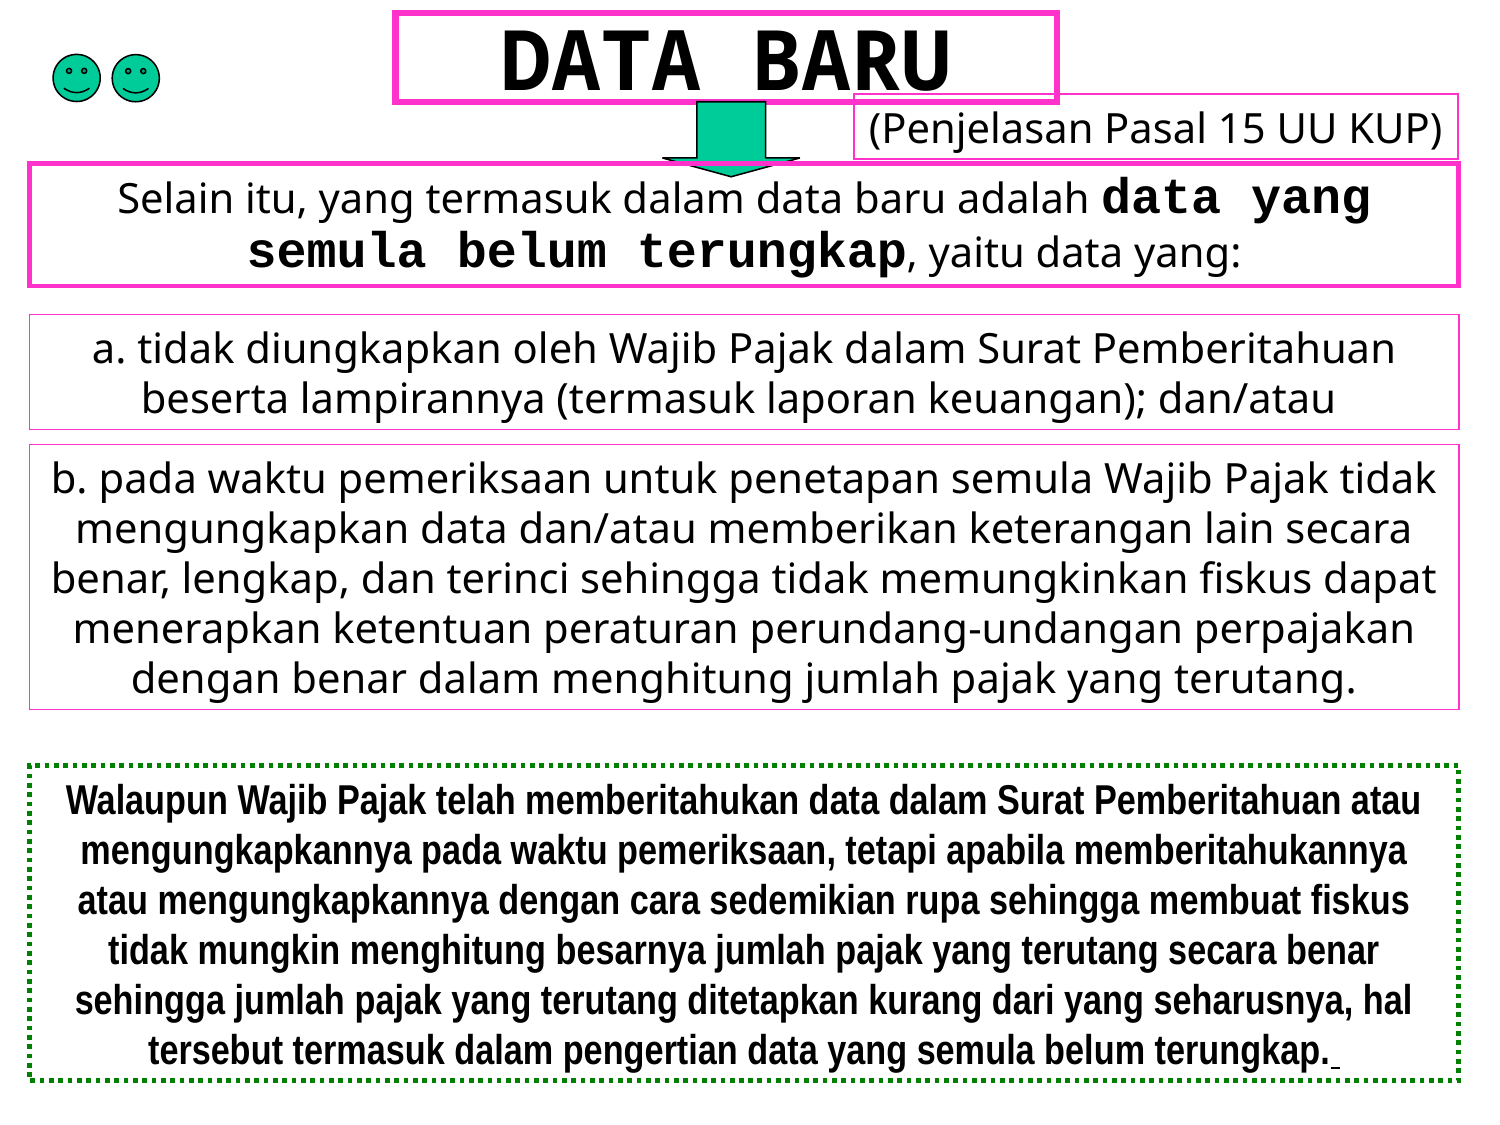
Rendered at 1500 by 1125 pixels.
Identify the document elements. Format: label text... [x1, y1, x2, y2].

text_box Walaupun Wajib Pajak telah memberitahukan data dalam Surat Pemberitahuan atau mengungkapkannya pada waktu pemeriksaan, tetapi apabila memberitahukannya atau mengungkapkannya dengan cara sedemikian rupa sehingga membuat fiskus tidak mungkin menghitung besarnya jumlah pajak yang terutang secara benar sehingga jumlah pajak yang terutang ditetapkan kurang dari yang seharusnya, hal tersebut termasuk dalam pengertian data yang semula belum terungkap. [29, 765, 1459, 1081]
text_box a. tidak diungkapkan oleh Wajib Pajak dalam Surat Pemberitahuan beserta lampirannya (termasuk laporan keuangan); dan/atau [29, 314, 1459, 430]
title DATA BARU [395, 12, 1058, 103]
text_box b. pada waktu pemeriksaan untuk penetapan semula Wajib Pajak tidak mengungkapkan data dan/atau memberikan keterangan lain secara benar, lengkap, dan terinci sehingga tidak memungkinkan fiskus dapat menerapkan ketentuan peraturan perundang-undangan perpajakan dengan benar dalam menghitung jumlah pajak yang terutang. [29, 444, 1459, 710]
text_box Selain itu, yang termasuk dalam data baru adalah data yang semula belum terungkap, yaitu data yang: [29, 163, 1459, 287]
text_box [112, 54, 160, 102]
text_box [53, 54, 101, 102]
text_box (Penjelasan Pasal 15 UU KUP) [854, 94, 1458, 160]
text_box [662, 101, 800, 163]
